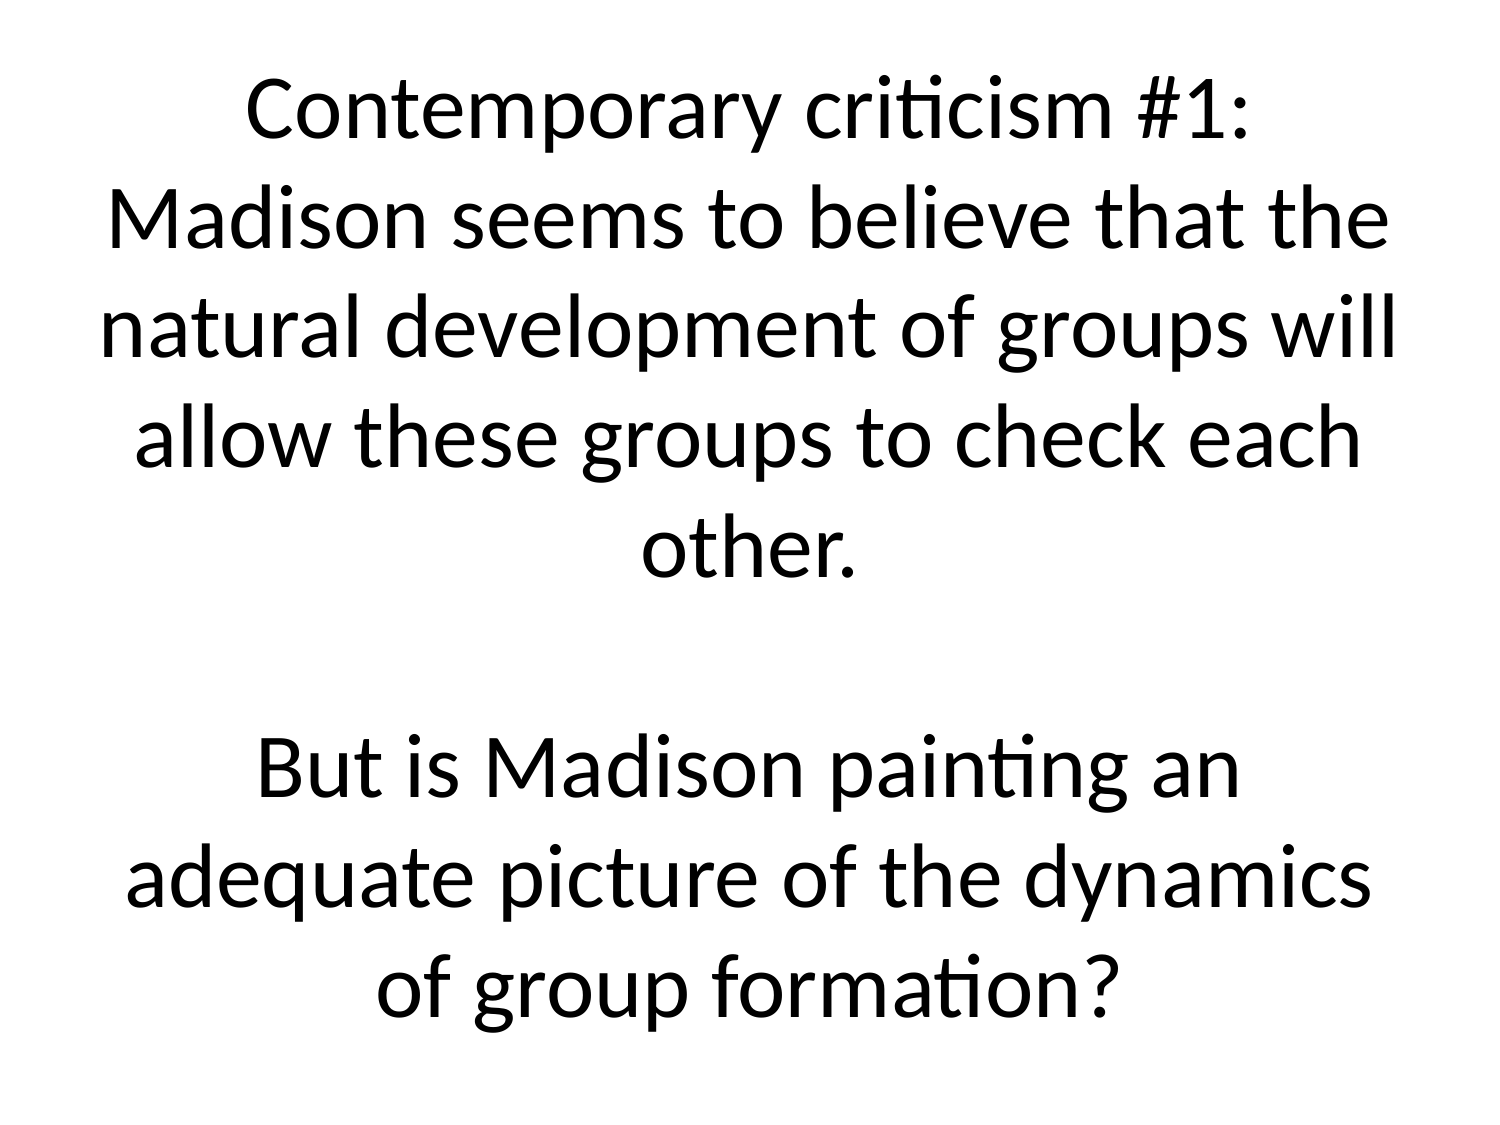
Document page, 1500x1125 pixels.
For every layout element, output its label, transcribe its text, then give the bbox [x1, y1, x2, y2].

title Contemporary criticism #1: Madison seems to believe that the natural development of groups will allow these groups to check each other. But is Madison painting an adequate picture of the dynamics of group formation? [74, 44, 1426, 1038]
